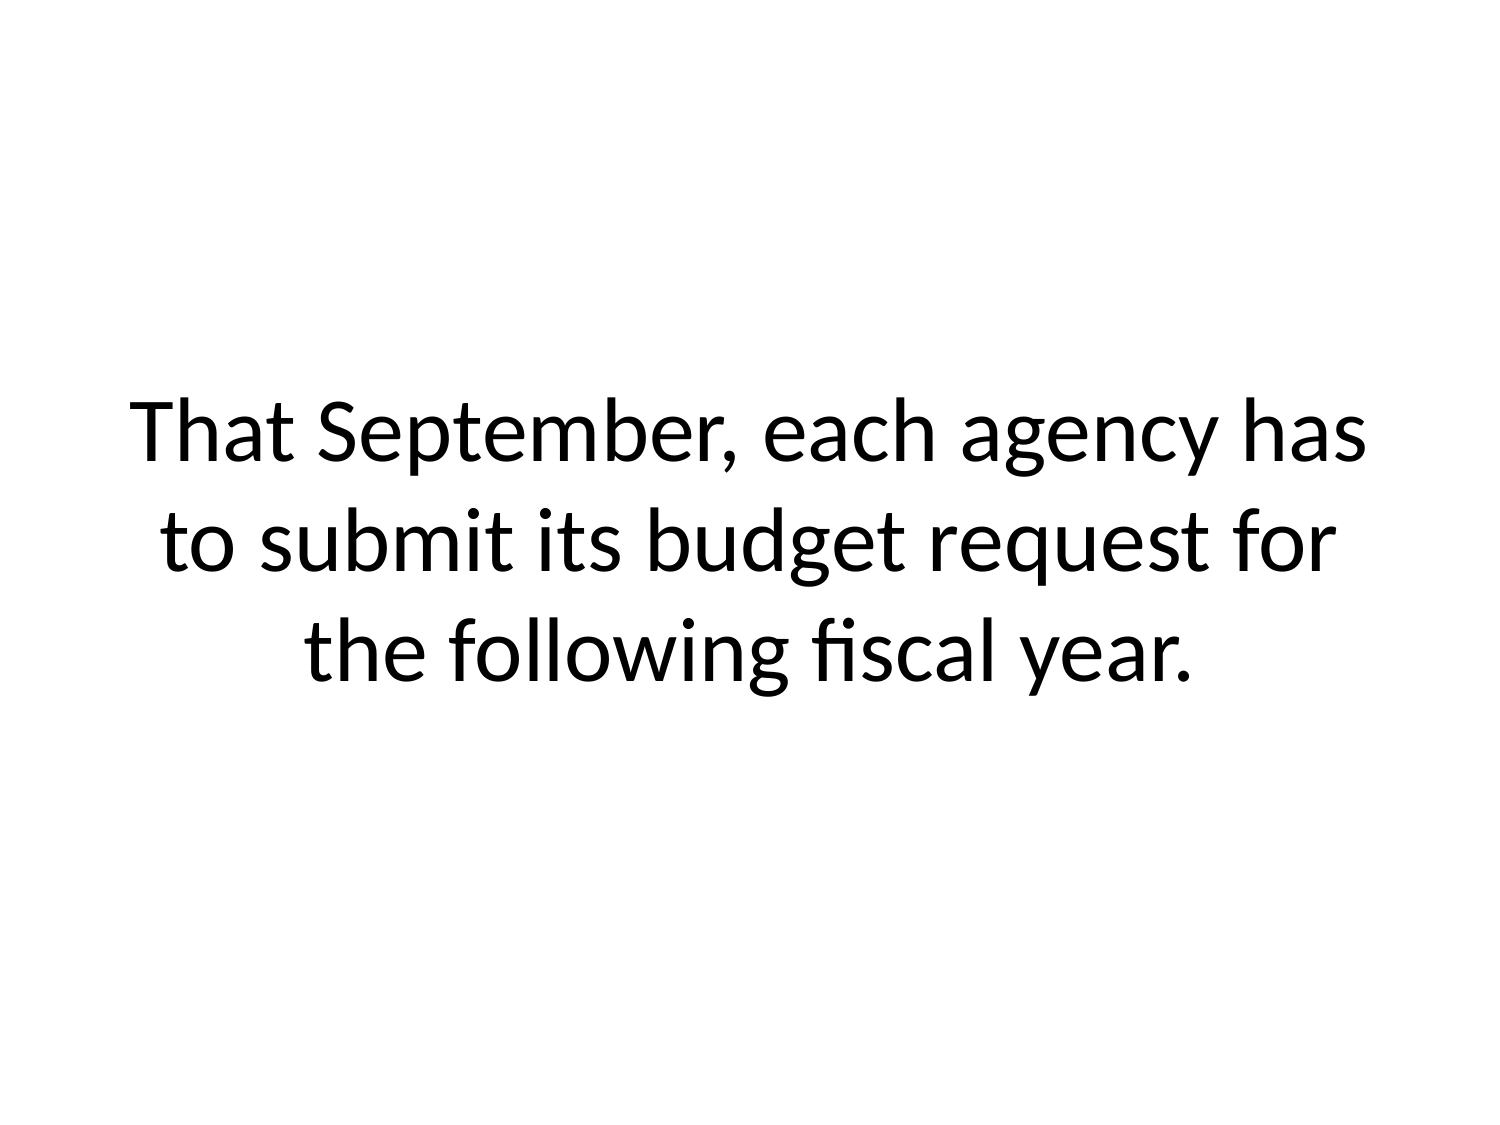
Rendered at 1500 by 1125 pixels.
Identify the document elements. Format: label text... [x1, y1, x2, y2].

title That September, each agency has to submit its budget request for the following fiscal year. [74, 44, 1426, 1026]
